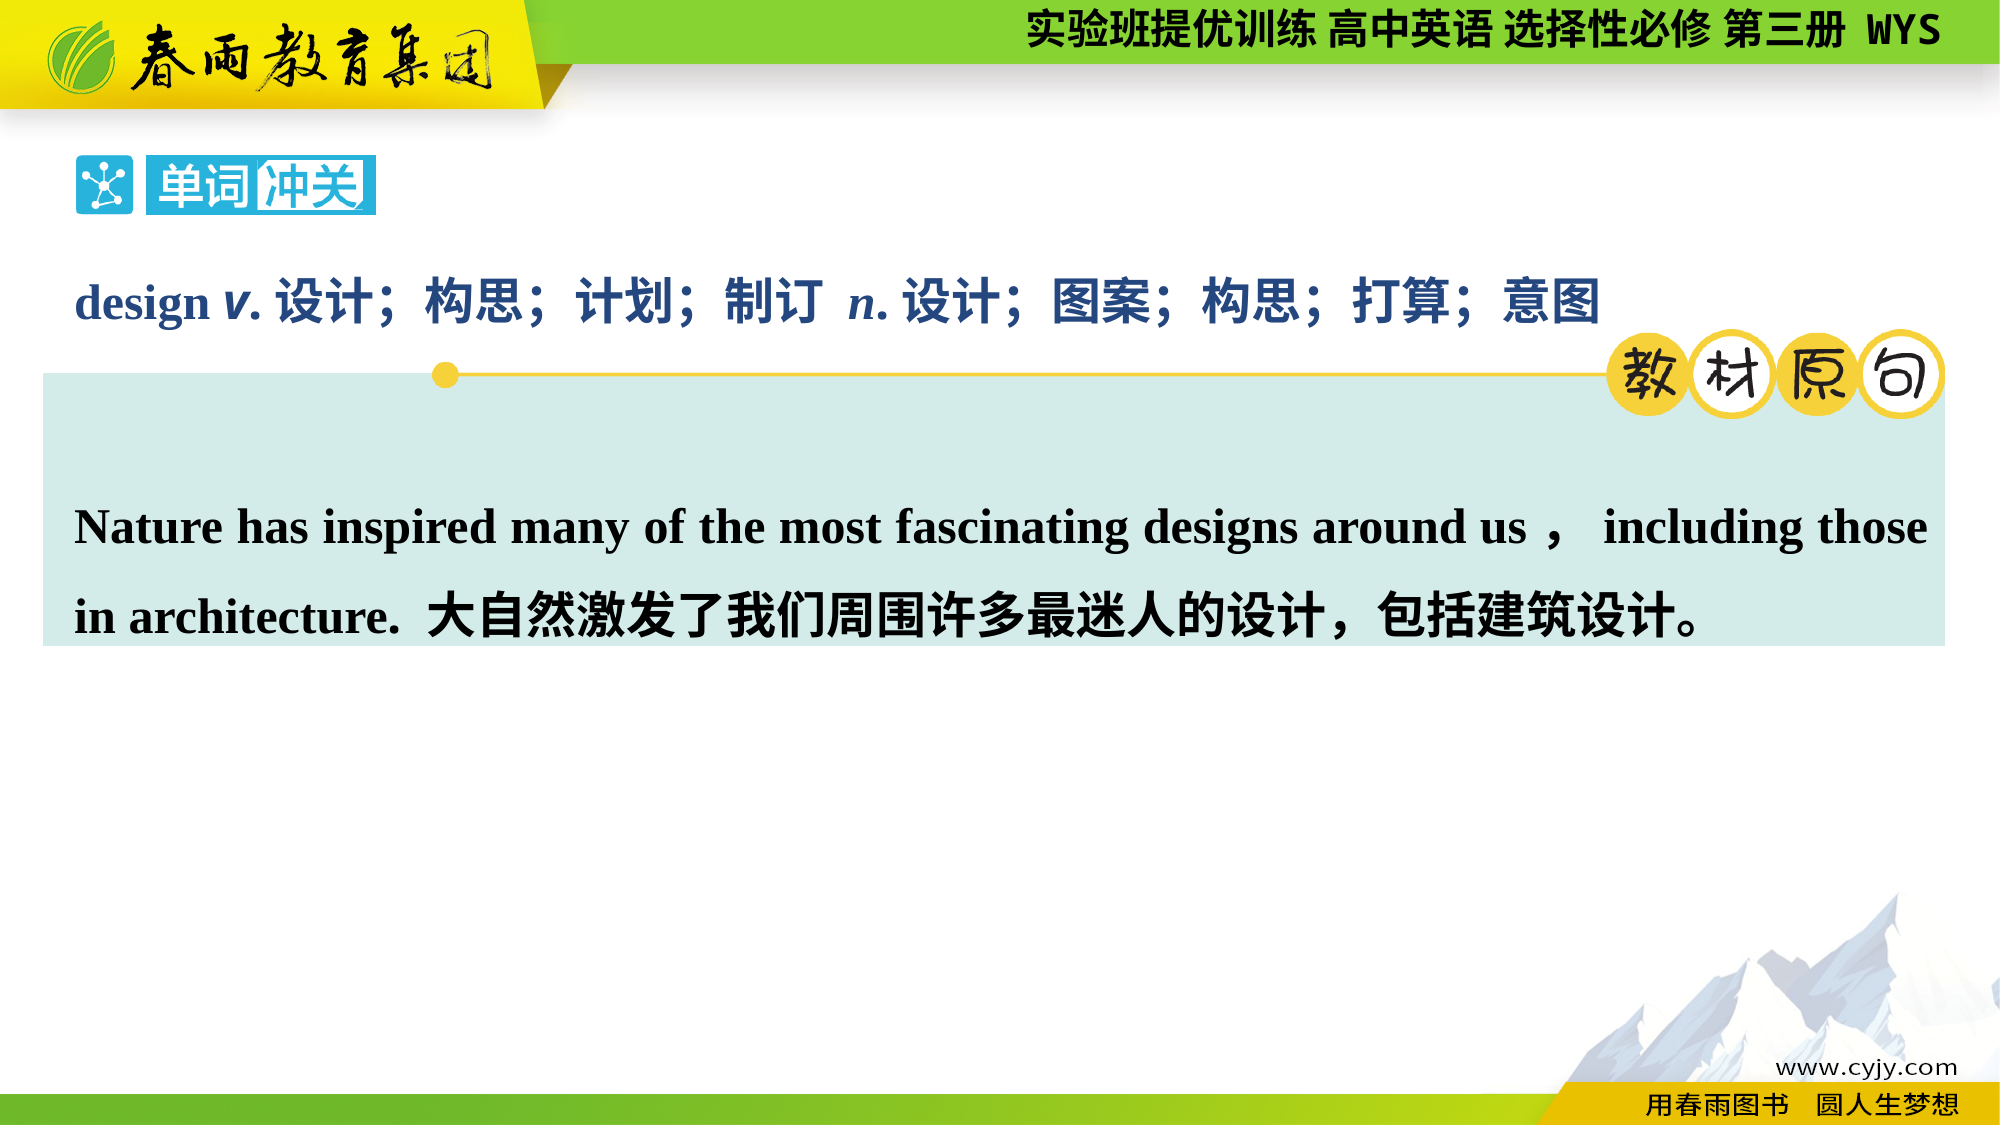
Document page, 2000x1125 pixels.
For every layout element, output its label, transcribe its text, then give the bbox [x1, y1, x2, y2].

list design v.设计；构思；计划；制订 n.设计；图案；构思；打算；意图 [59, 231, 1944, 328]
picture [0, 0, 2000, 1125]
